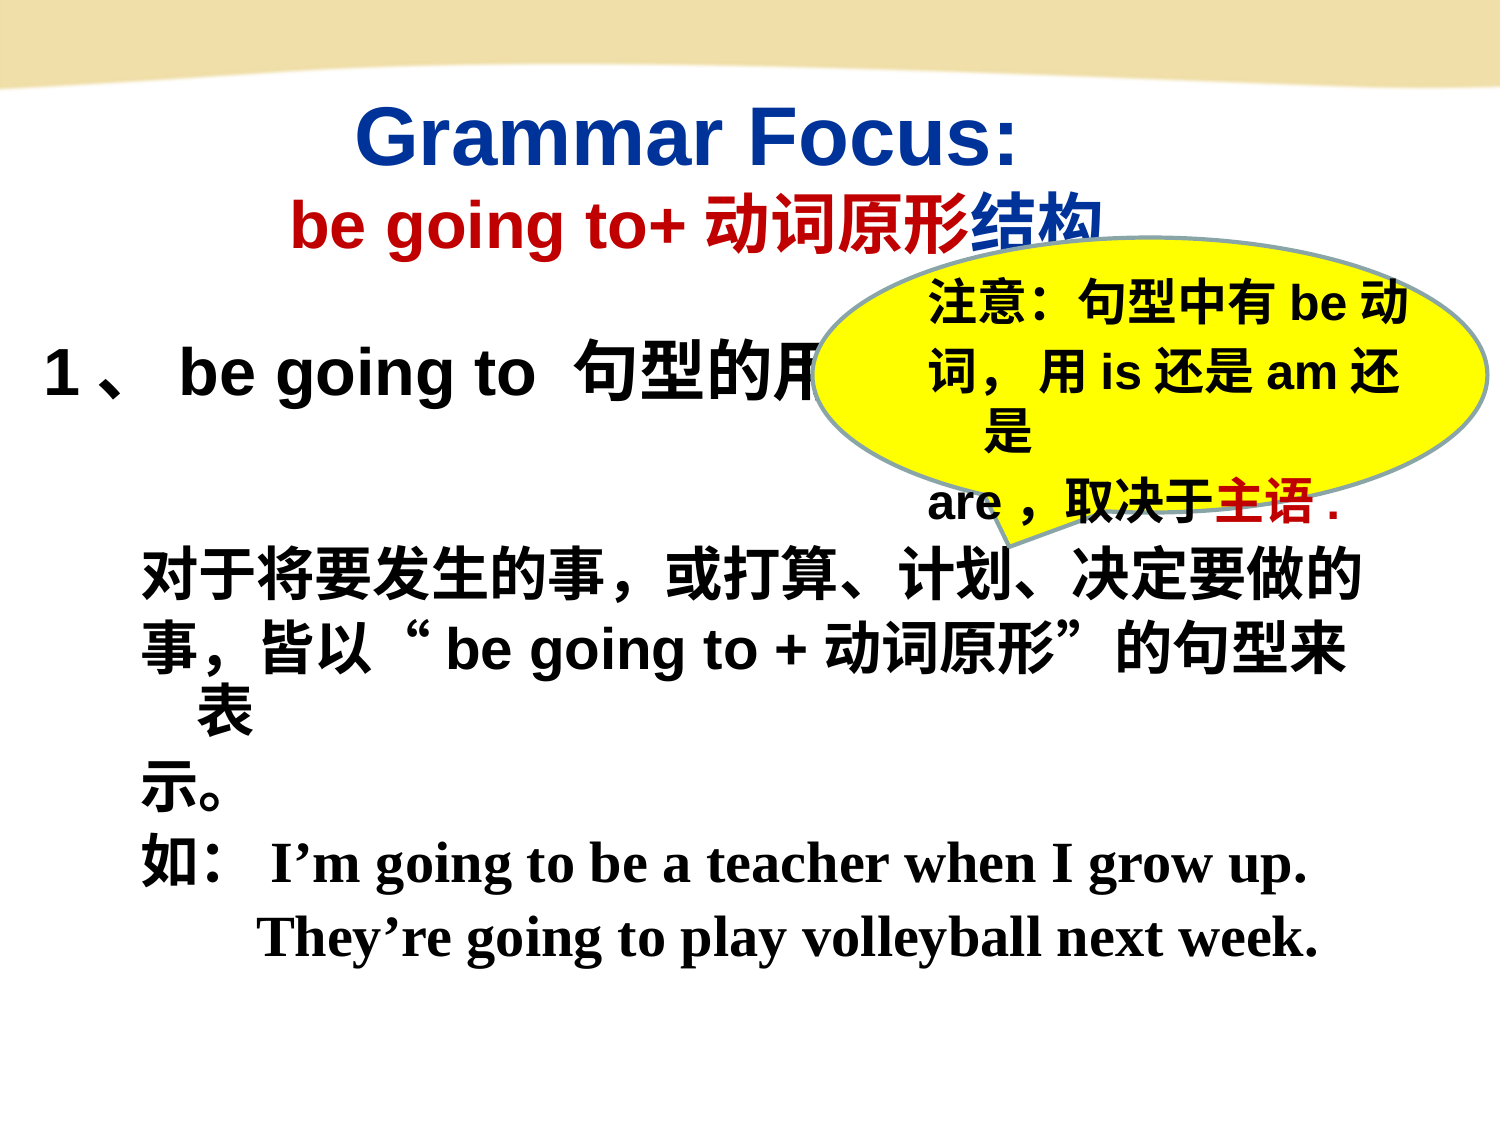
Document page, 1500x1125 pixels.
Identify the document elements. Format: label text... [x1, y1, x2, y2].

text_box Grammar Focus: be going to+动词原形结构 [162, 75, 1213, 270]
picture [0, 0, 1500, 1125]
list 对于将要发生的事，或打算、计划、决定要做的 事，皆以“be going to +动词原形”的句型来表 示。学学科网科网 如：I’m going to be a teacher when I grow up. They’re going to play volleyball next week. [125, 537, 1400, 930]
title 1、be going to 句型的用法 [0, 275, 807, 463]
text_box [812, 237, 1488, 555]
